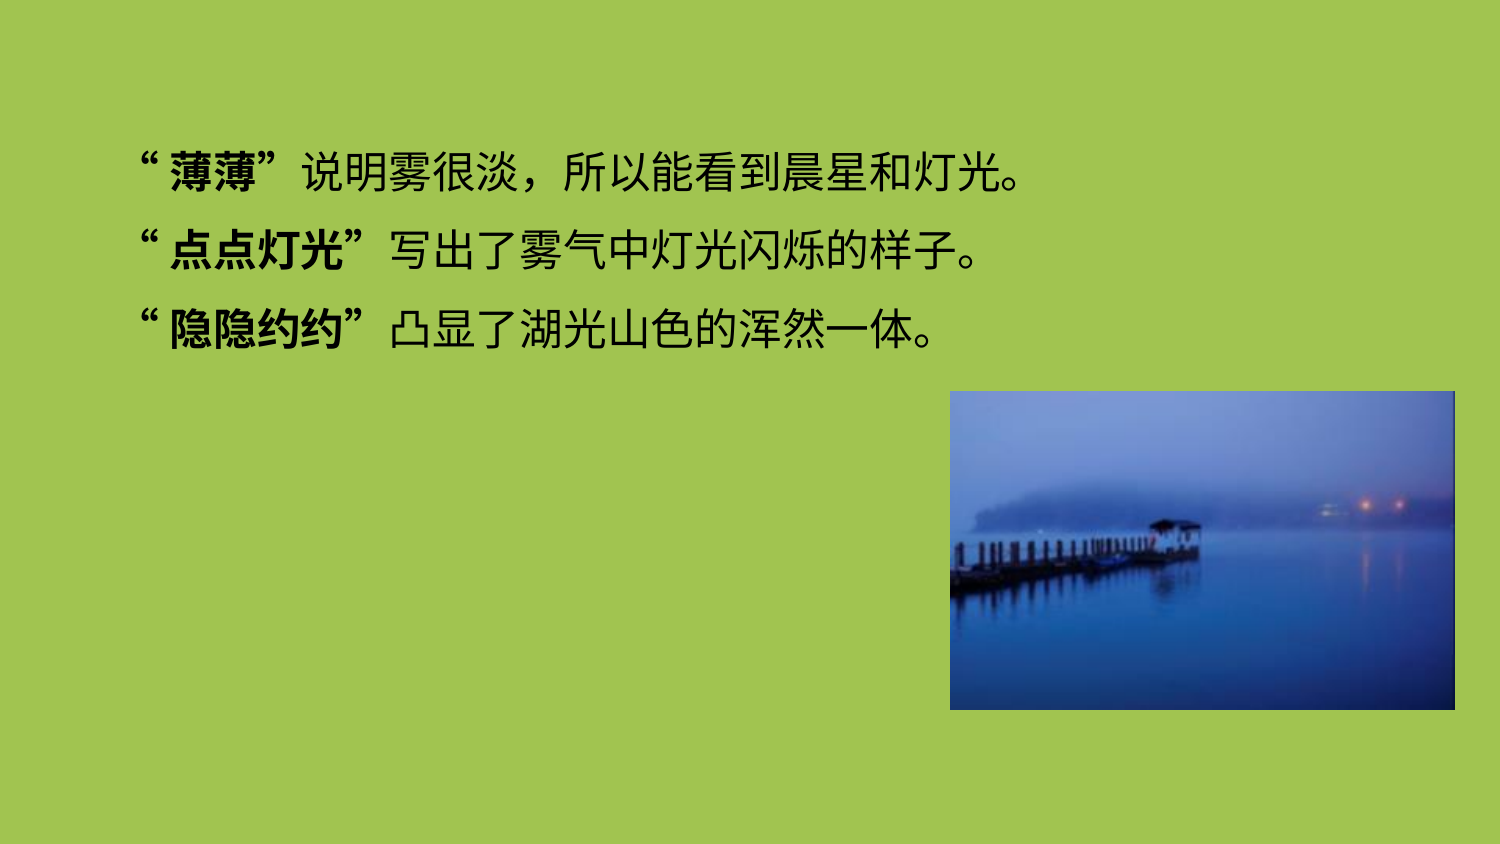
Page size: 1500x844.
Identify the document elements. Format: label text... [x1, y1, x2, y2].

text_box “薄薄”说明雾很淡，所以能看到晨星和灯光。 “点点灯光”写出了雾气中灯光闪烁的样子。 “隐隐约约”凸显了湖光山色的浑然一体。 [104, 112, 1224, 360]
picture [949, 391, 1455, 710]
